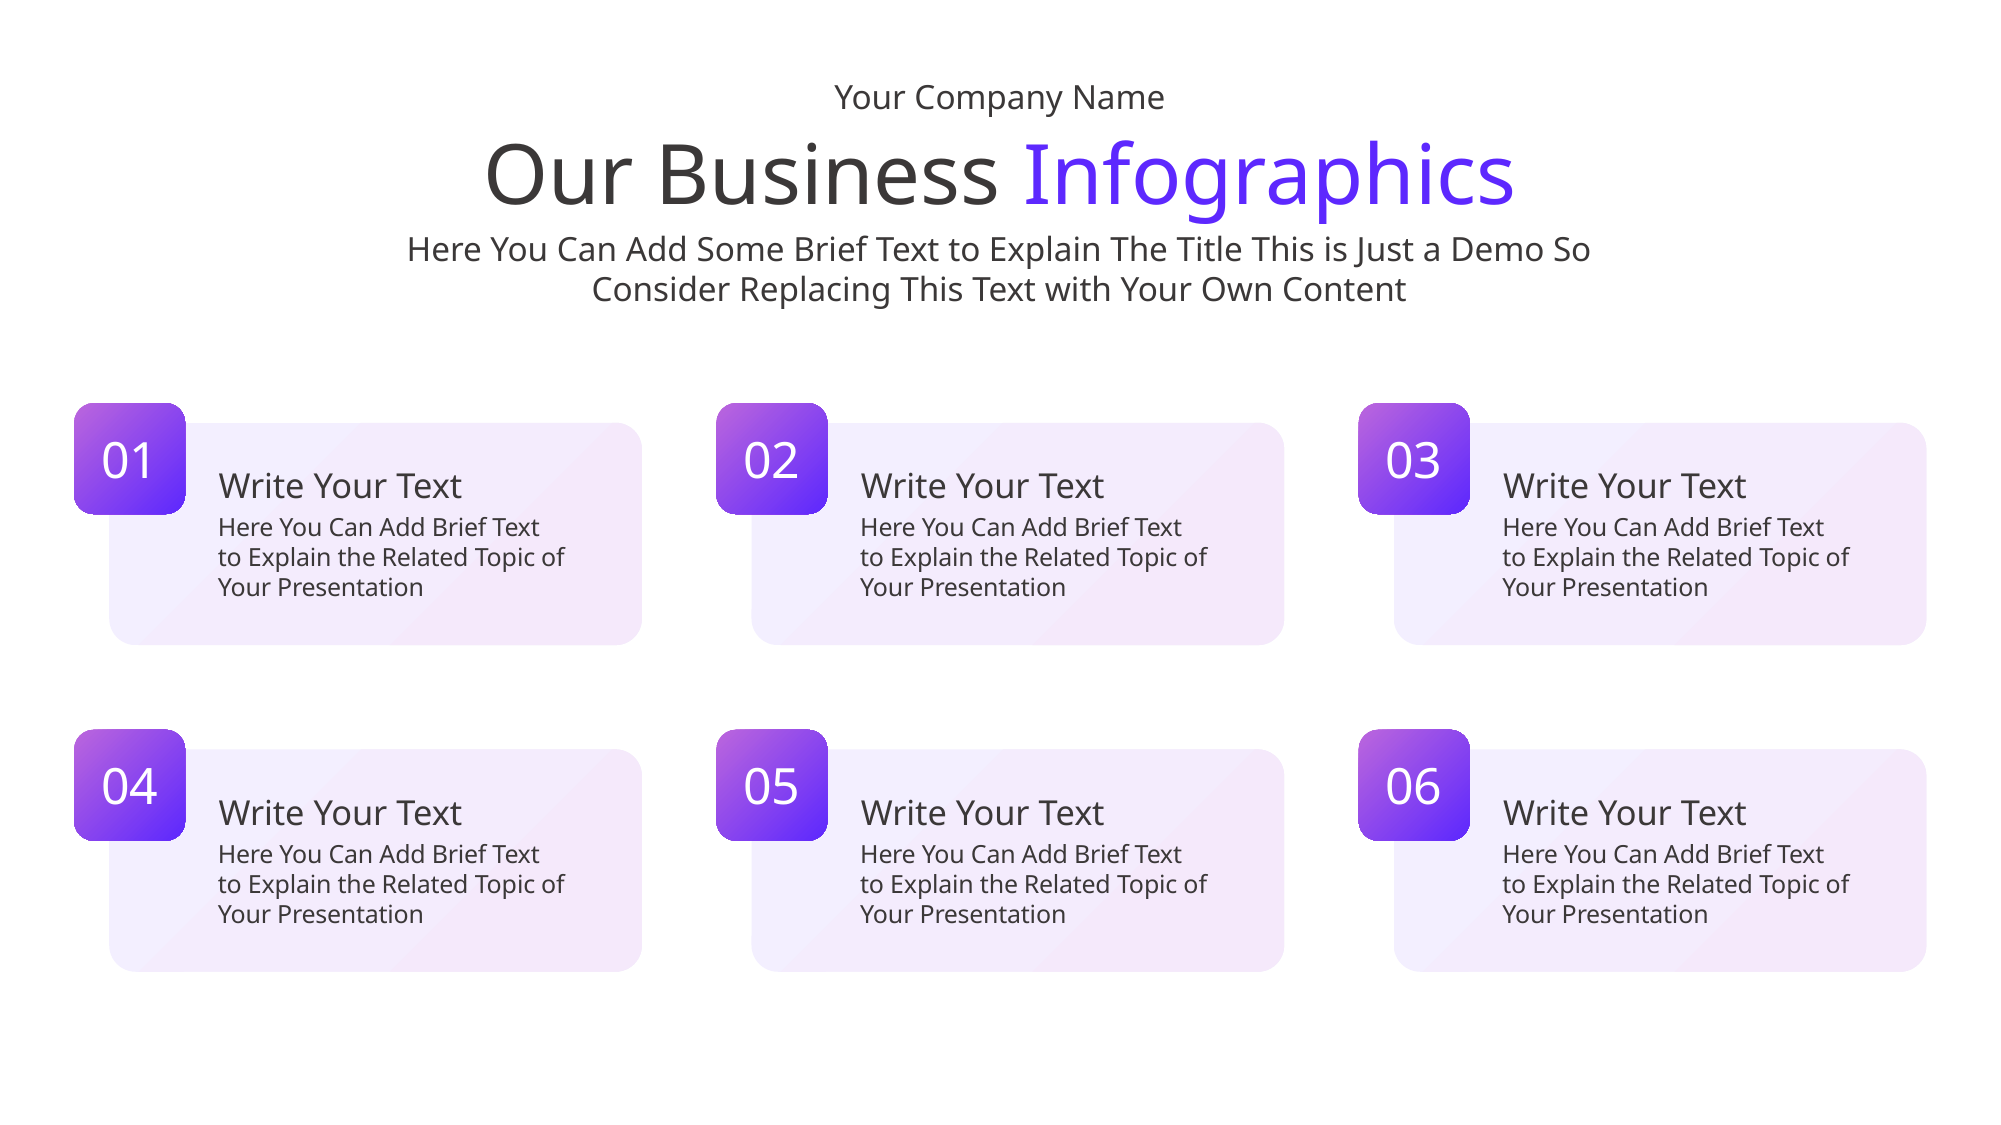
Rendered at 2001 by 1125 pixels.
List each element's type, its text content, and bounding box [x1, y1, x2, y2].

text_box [74, 729, 642, 972]
text_box Your Company Name [776, 68, 1224, 124]
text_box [716, 729, 1285, 972]
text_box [74, 403, 642, 646]
text_box Our Business Infographics [357, 114, 1643, 220]
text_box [1358, 403, 1927, 646]
text_box Here You Can Add Some Brief Text to Explain The Title This is Just a Demo So Consider Replacing This Text with Your Own Content [357, 220, 1643, 315]
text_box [1358, 729, 1927, 972]
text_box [716, 403, 1285, 646]
